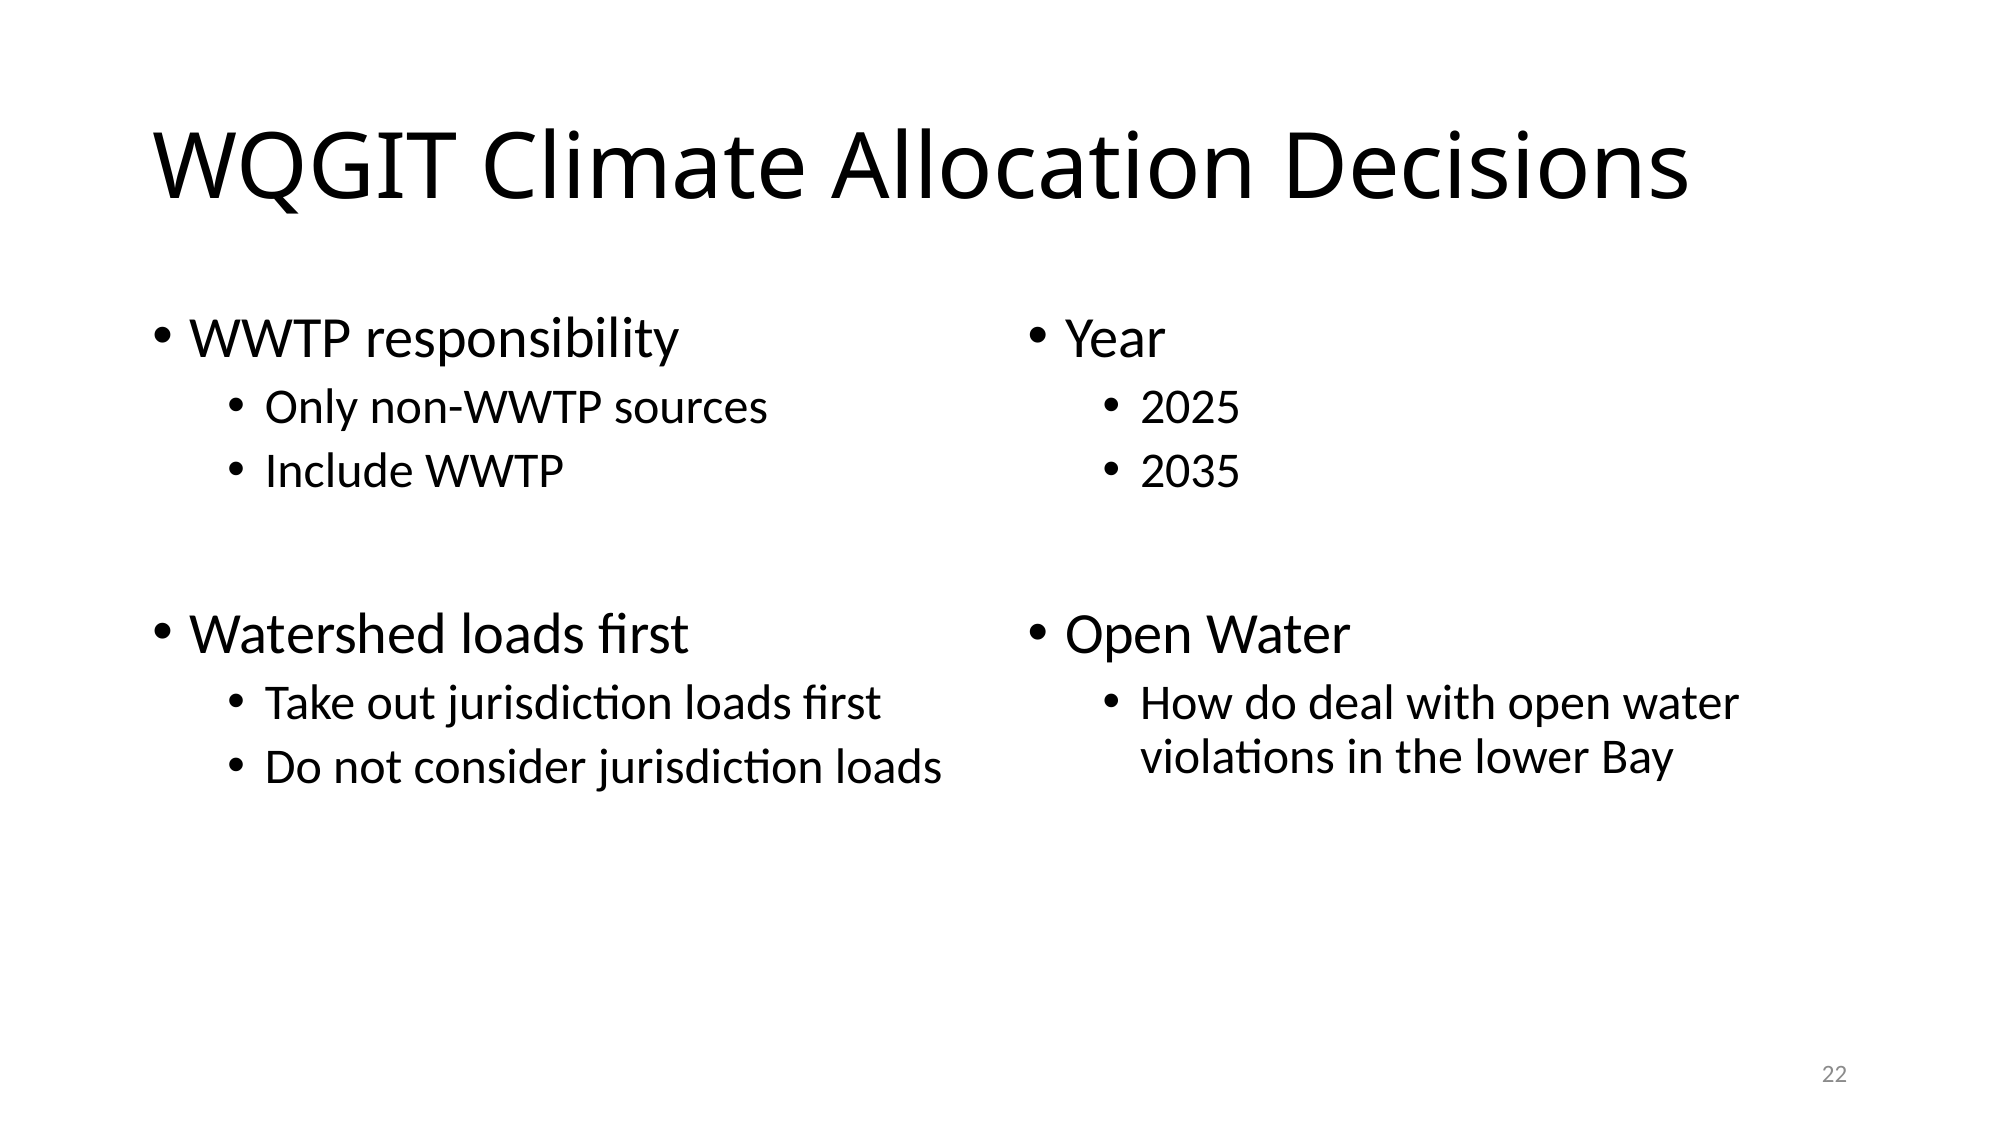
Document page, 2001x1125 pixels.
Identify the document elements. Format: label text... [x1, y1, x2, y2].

slide_number 22 [1412, 1042, 1863, 1103]
list WWTP responsibility Only non-WWTP sources Include WWTP Watershed loads first Take out jurisdiction loads first Do not consider jurisdiction loads [137, 299, 988, 1014]
list Year 2025 2035 Open Water How do deal with open water violations in the lower Bay [1012, 299, 1863, 1014]
title WQGIT Climate Allocation Decisions [137, 59, 1863, 278]
